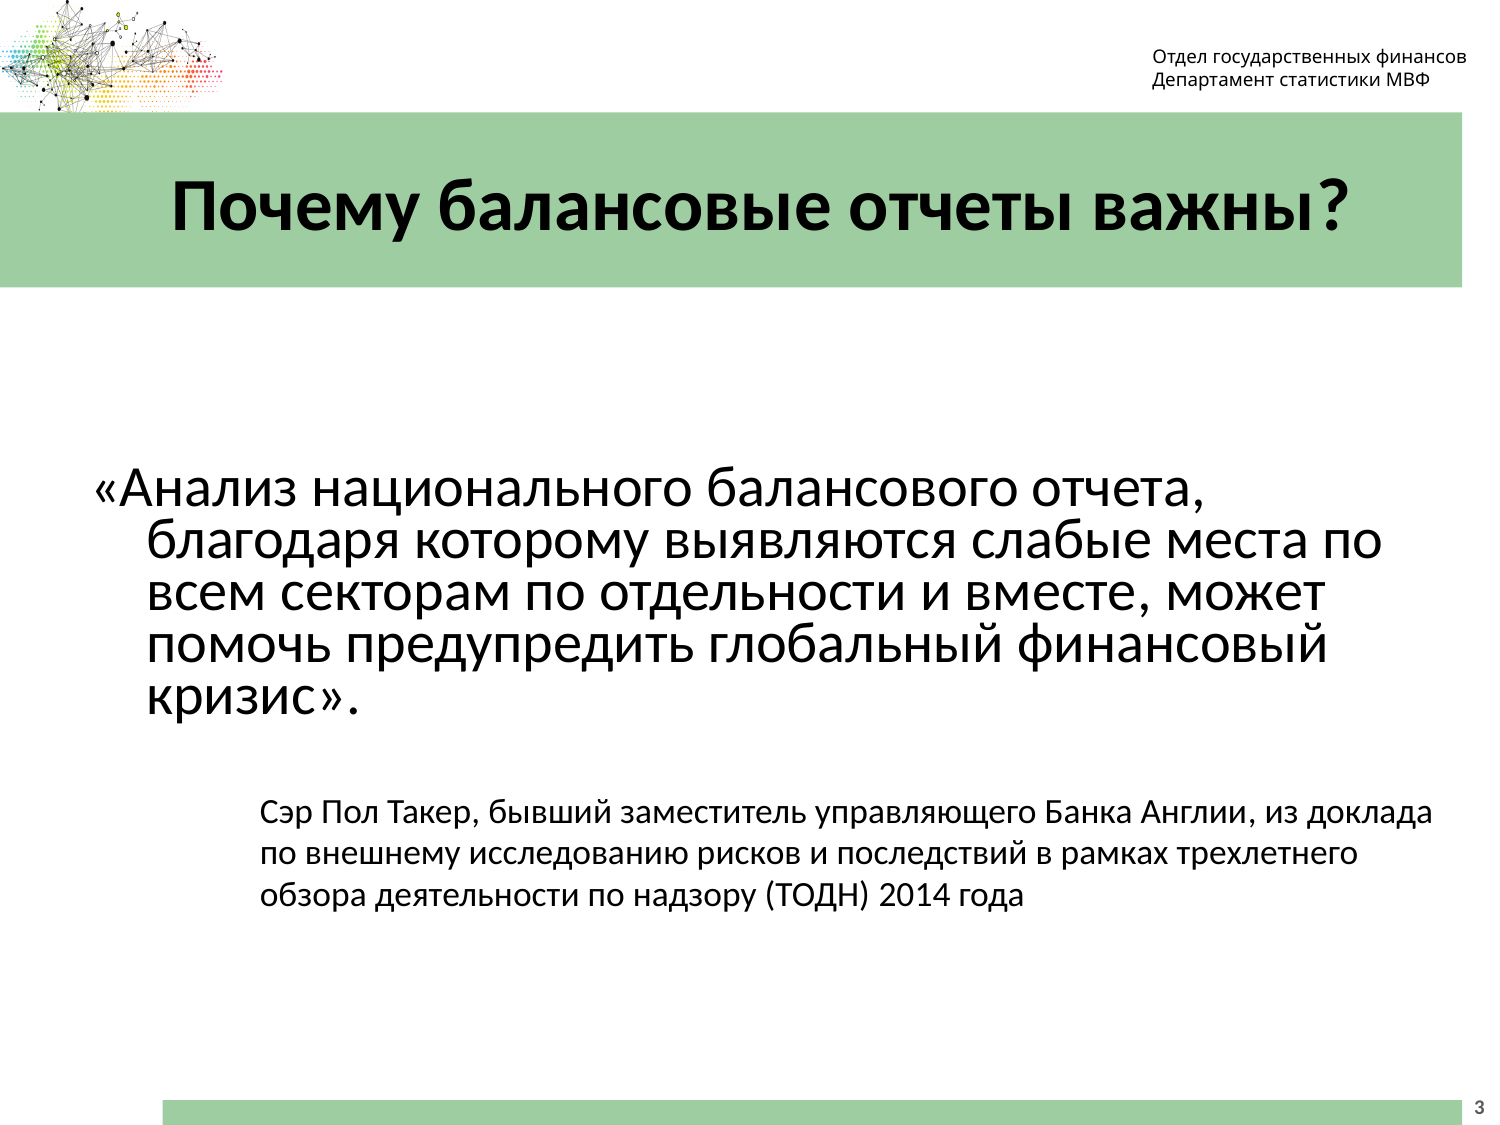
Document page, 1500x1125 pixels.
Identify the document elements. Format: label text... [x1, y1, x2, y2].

text_box Отдел государственных финансов Департамент статистики МВФ [1137, 37, 1500, 98]
list «Анализ национального балансового отчета, благодаря которому выявляются слабые места по всем секторам по отдельности и вместе, может помочь предупредить глобальный финансовый кризис». Сэр Пол Такер, бывший заместитель управляющего Банка Англии, из доклада по внешнему исследованию рисков и последствий в рамках трехлетнего обзора деятельности по надзору (ТОДН) 2014 года [75, 312, 1463, 1088]
picture [0, 0, 225, 112]
title Почему балансовые отчеты важны? [0, 112, 1463, 288]
slide_number 3 [1441, 1074, 1500, 1125]
